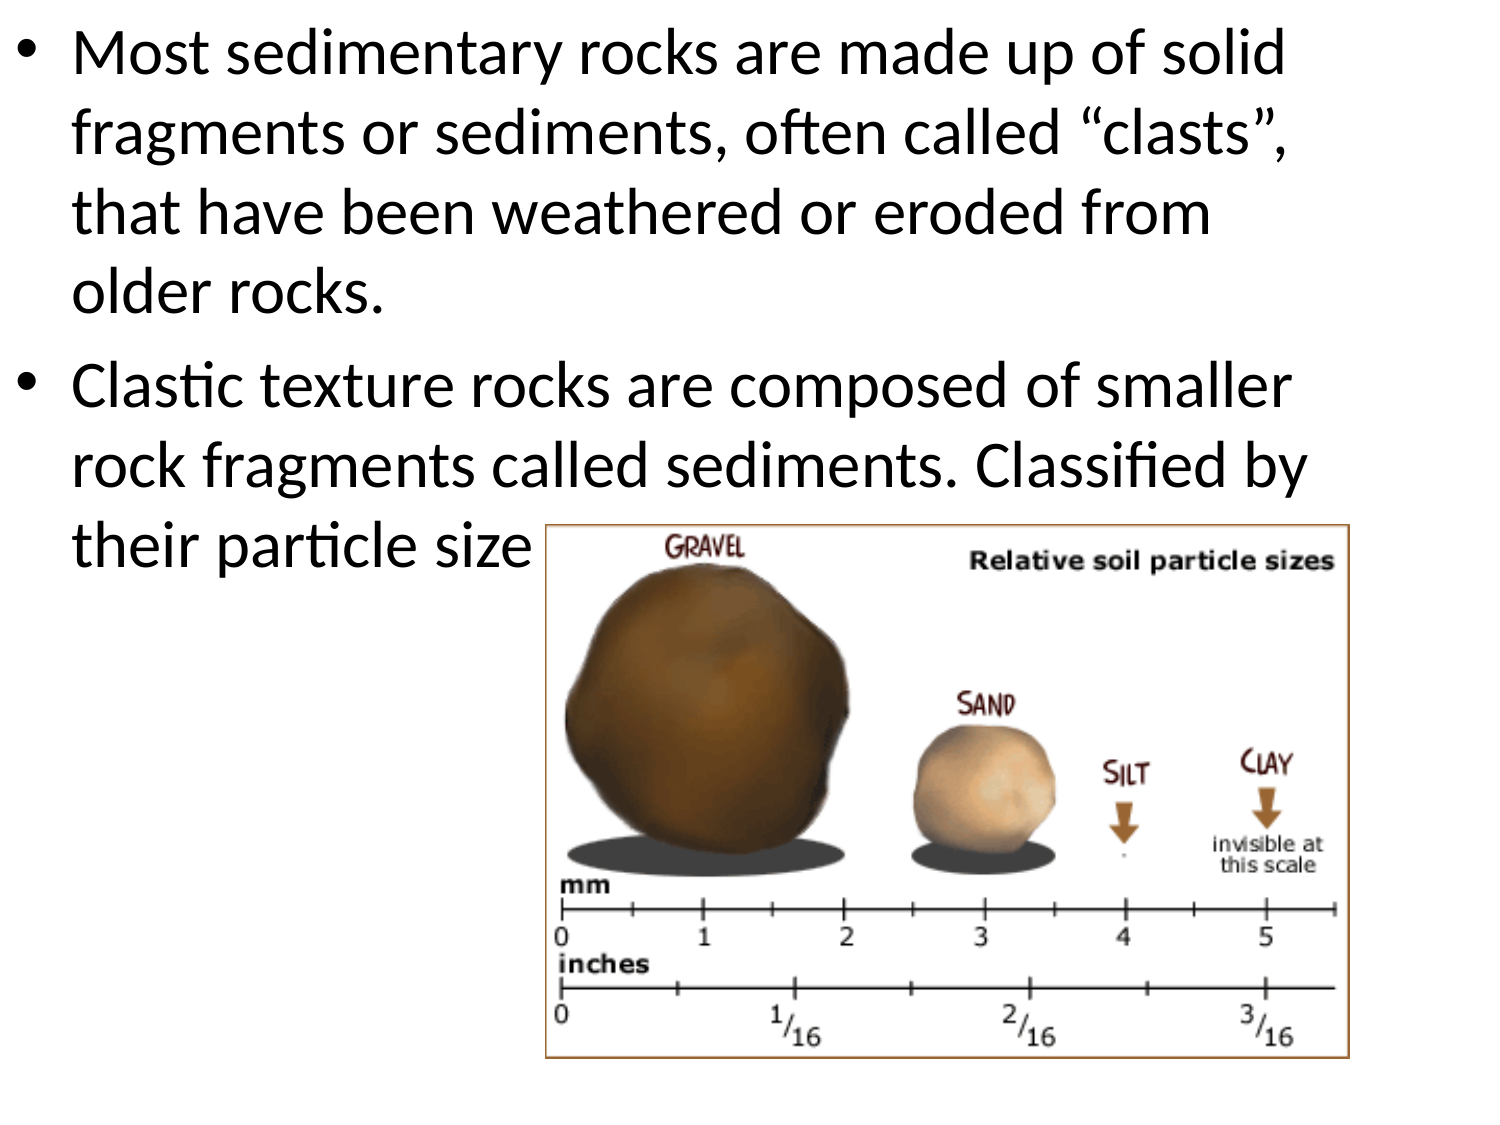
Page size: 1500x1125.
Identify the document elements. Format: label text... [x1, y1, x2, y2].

list Most sedimentary rocks are made up of solid fragments or sediments, often called “clasts”, that have been weathered or eroded from older rocks. Clastic texture rocks are composed of smaller rock fragments called sediments. Classified by their particle size [0, 0, 1350, 743]
picture [545, 524, 1351, 1059]
